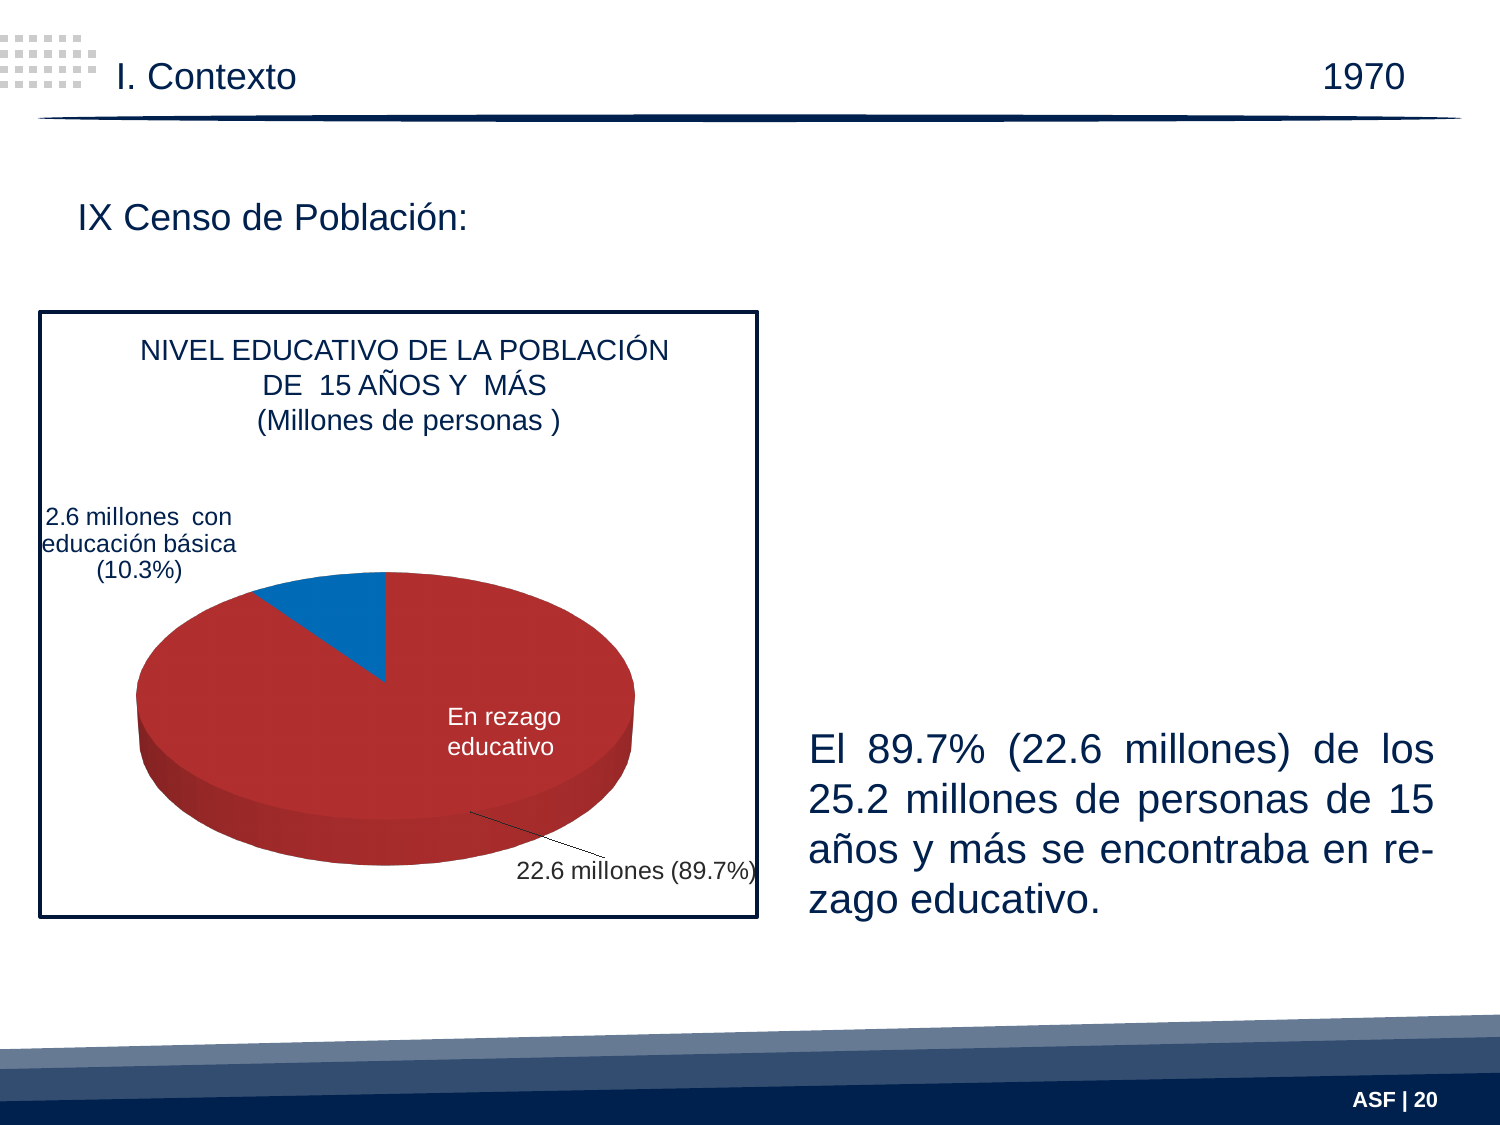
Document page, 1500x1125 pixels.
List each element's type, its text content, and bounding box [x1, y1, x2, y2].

text_box I. Contexto [5, 26, 408, 105]
text_box [38, 903, 759, 919]
chart [7, 445, 758, 896]
text_box 1970 [1276, 26, 1442, 105]
text_box [38, 114, 1462, 123]
text_box El 89.7% (22.6 millones) de los 25.2 millones de personas de 15 años y más se encontraba en re-zago educativo. [793, 714, 1450, 930]
slide_number ASF | 20 [1337, 1078, 1489, 1125]
text_box [38, 310, 759, 445]
text_box IX Censo de Población: [62, 185, 736, 246]
